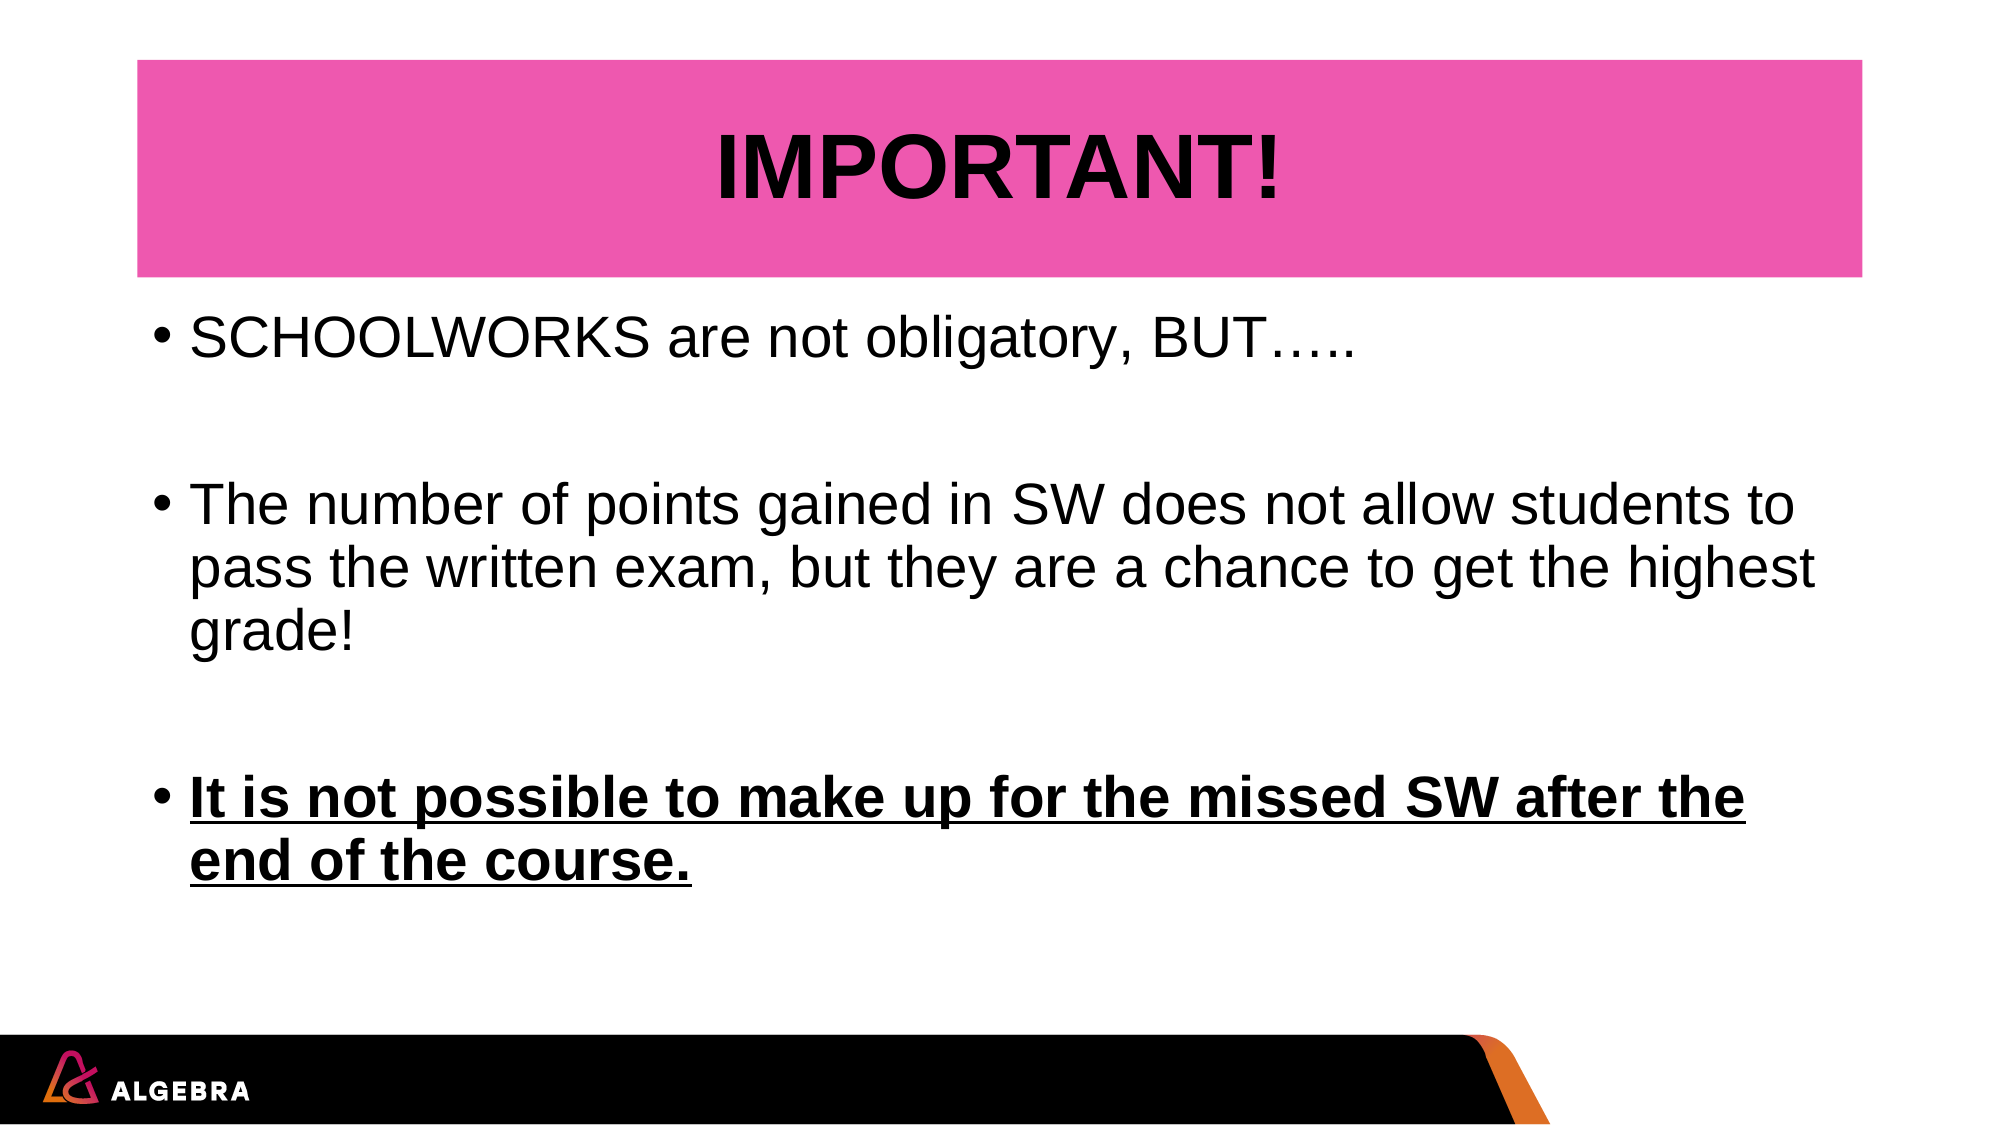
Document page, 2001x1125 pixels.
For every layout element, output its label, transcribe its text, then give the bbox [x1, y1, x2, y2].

list SCHOOLWORKS are not obligatory, BUT….. ​ The number of points gained in SW does not allow students to pass the written exam, but they are a chance to get the highest grade! It is not possible to make up for the missed SW after the end of the course. [137, 299, 1863, 1014]
title IMPORTANT! [137, 59, 1863, 278]
picture [0, 1034, 1733, 1125]
